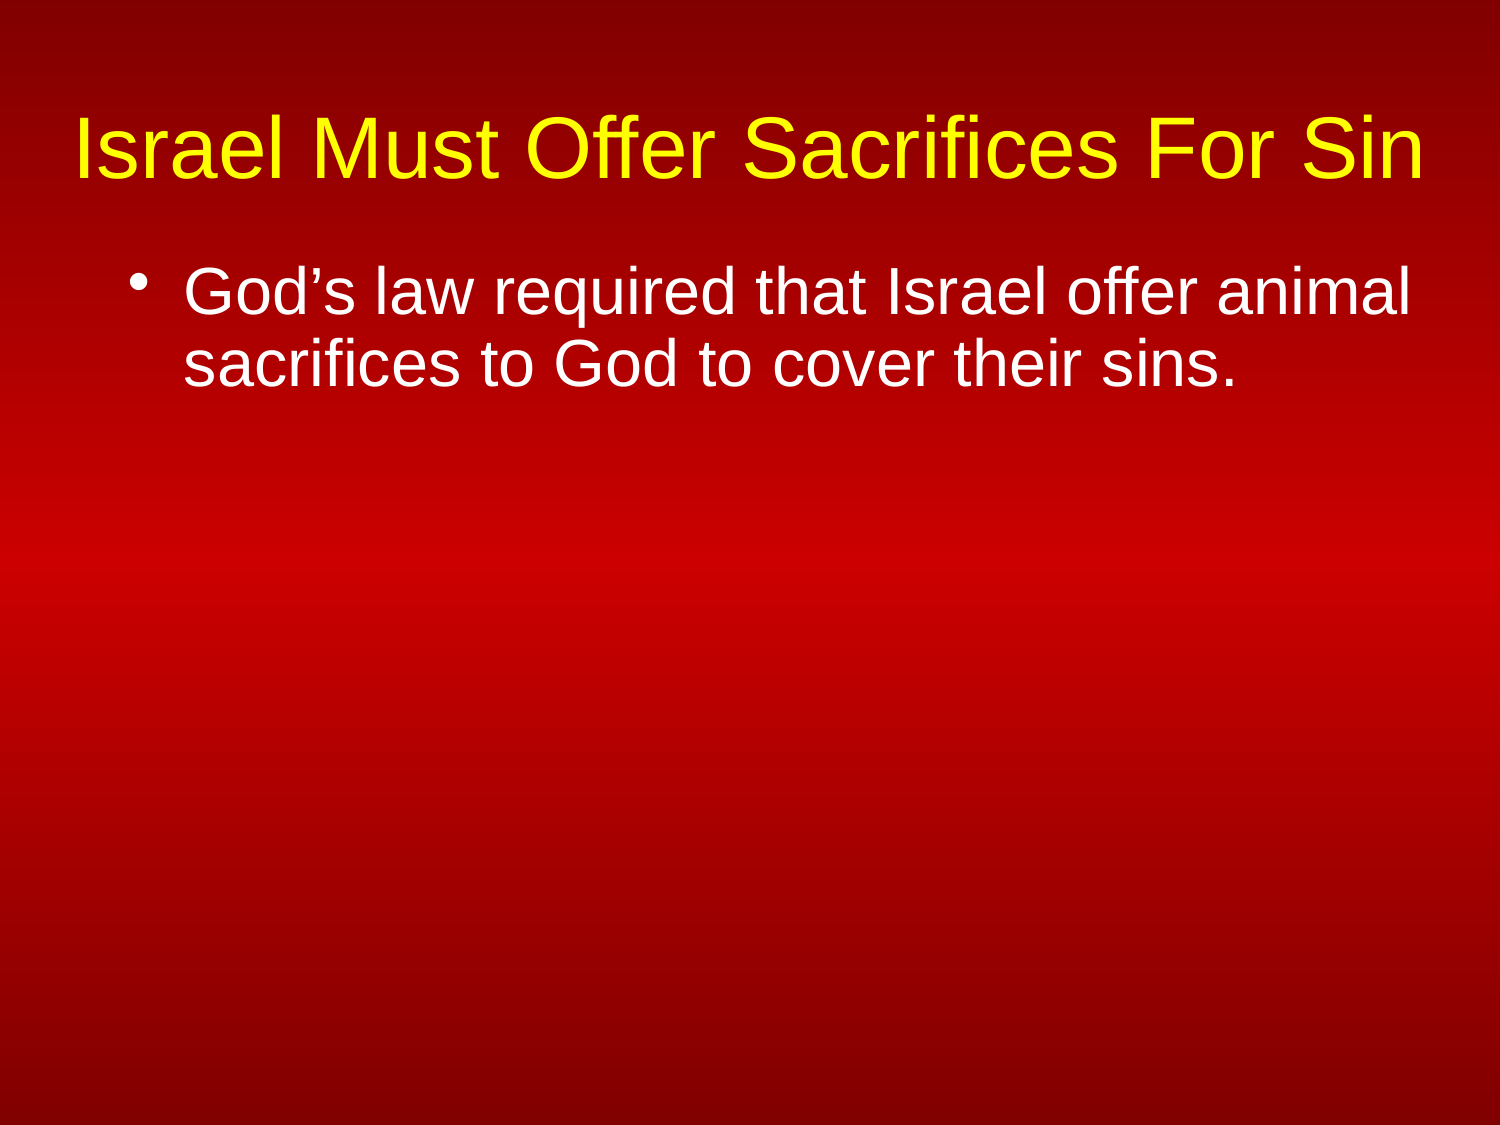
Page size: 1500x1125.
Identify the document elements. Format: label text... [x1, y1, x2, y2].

title Israel Must Offer Sacrifices For Sin [37, 50, 1463, 238]
list God’s law required that Israel offer animal sacrifices to God to cover their sins. [112, 249, 1450, 413]
